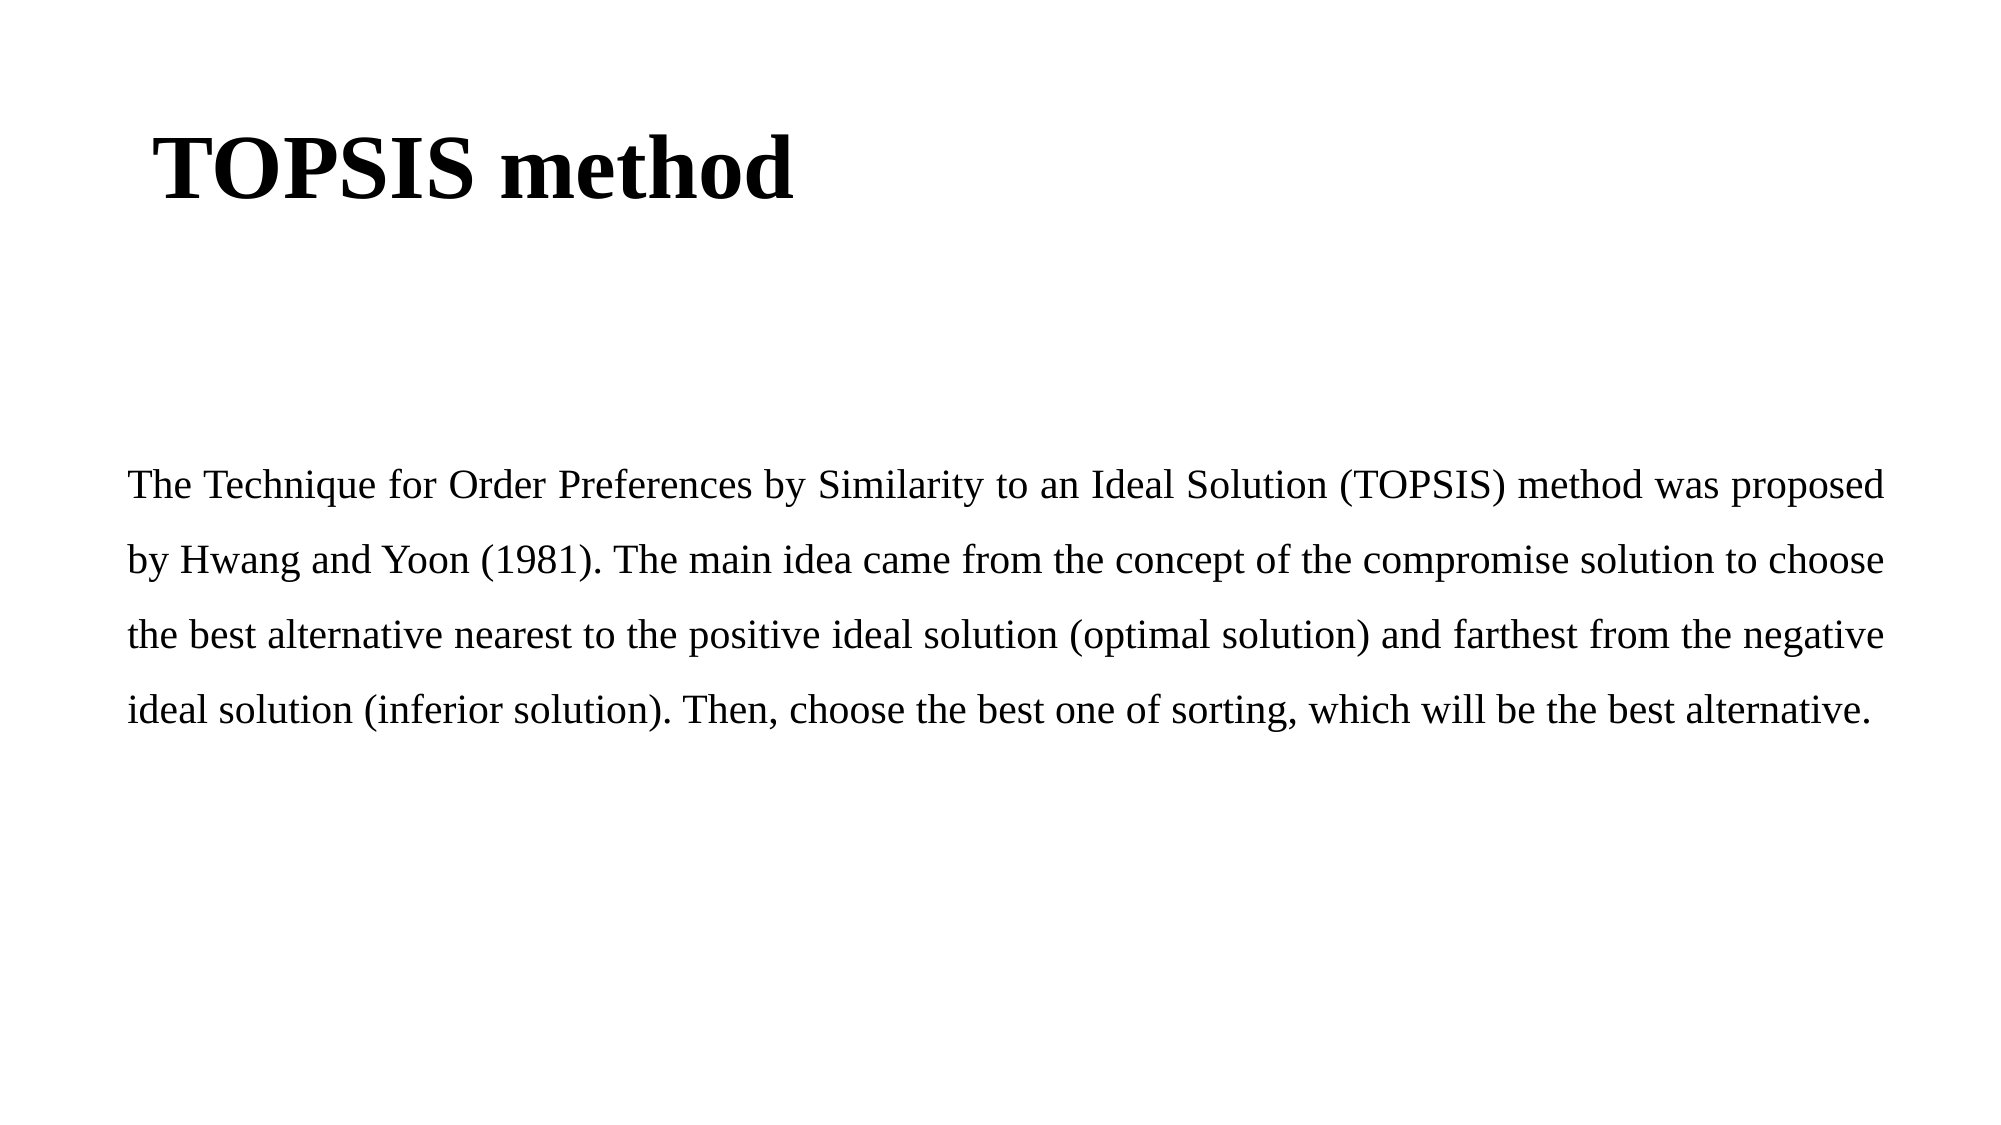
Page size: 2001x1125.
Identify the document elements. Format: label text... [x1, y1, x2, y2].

list The Technique for Order Preferences by Similarity to an Ideal Solution (TOPSIS) method was proposed by Hwang and Yoon (1981). The main idea came from the concept of the compromise solution to choose the best alternative nearest to the positive ideal solution (optimal solution) and farthest from the negative ideal solution (inferior solution). Then, choose the best one of sorting, which will be the best alternative. [112, 424, 1902, 807]
title TOPSIS method [137, 59, 1863, 278]
